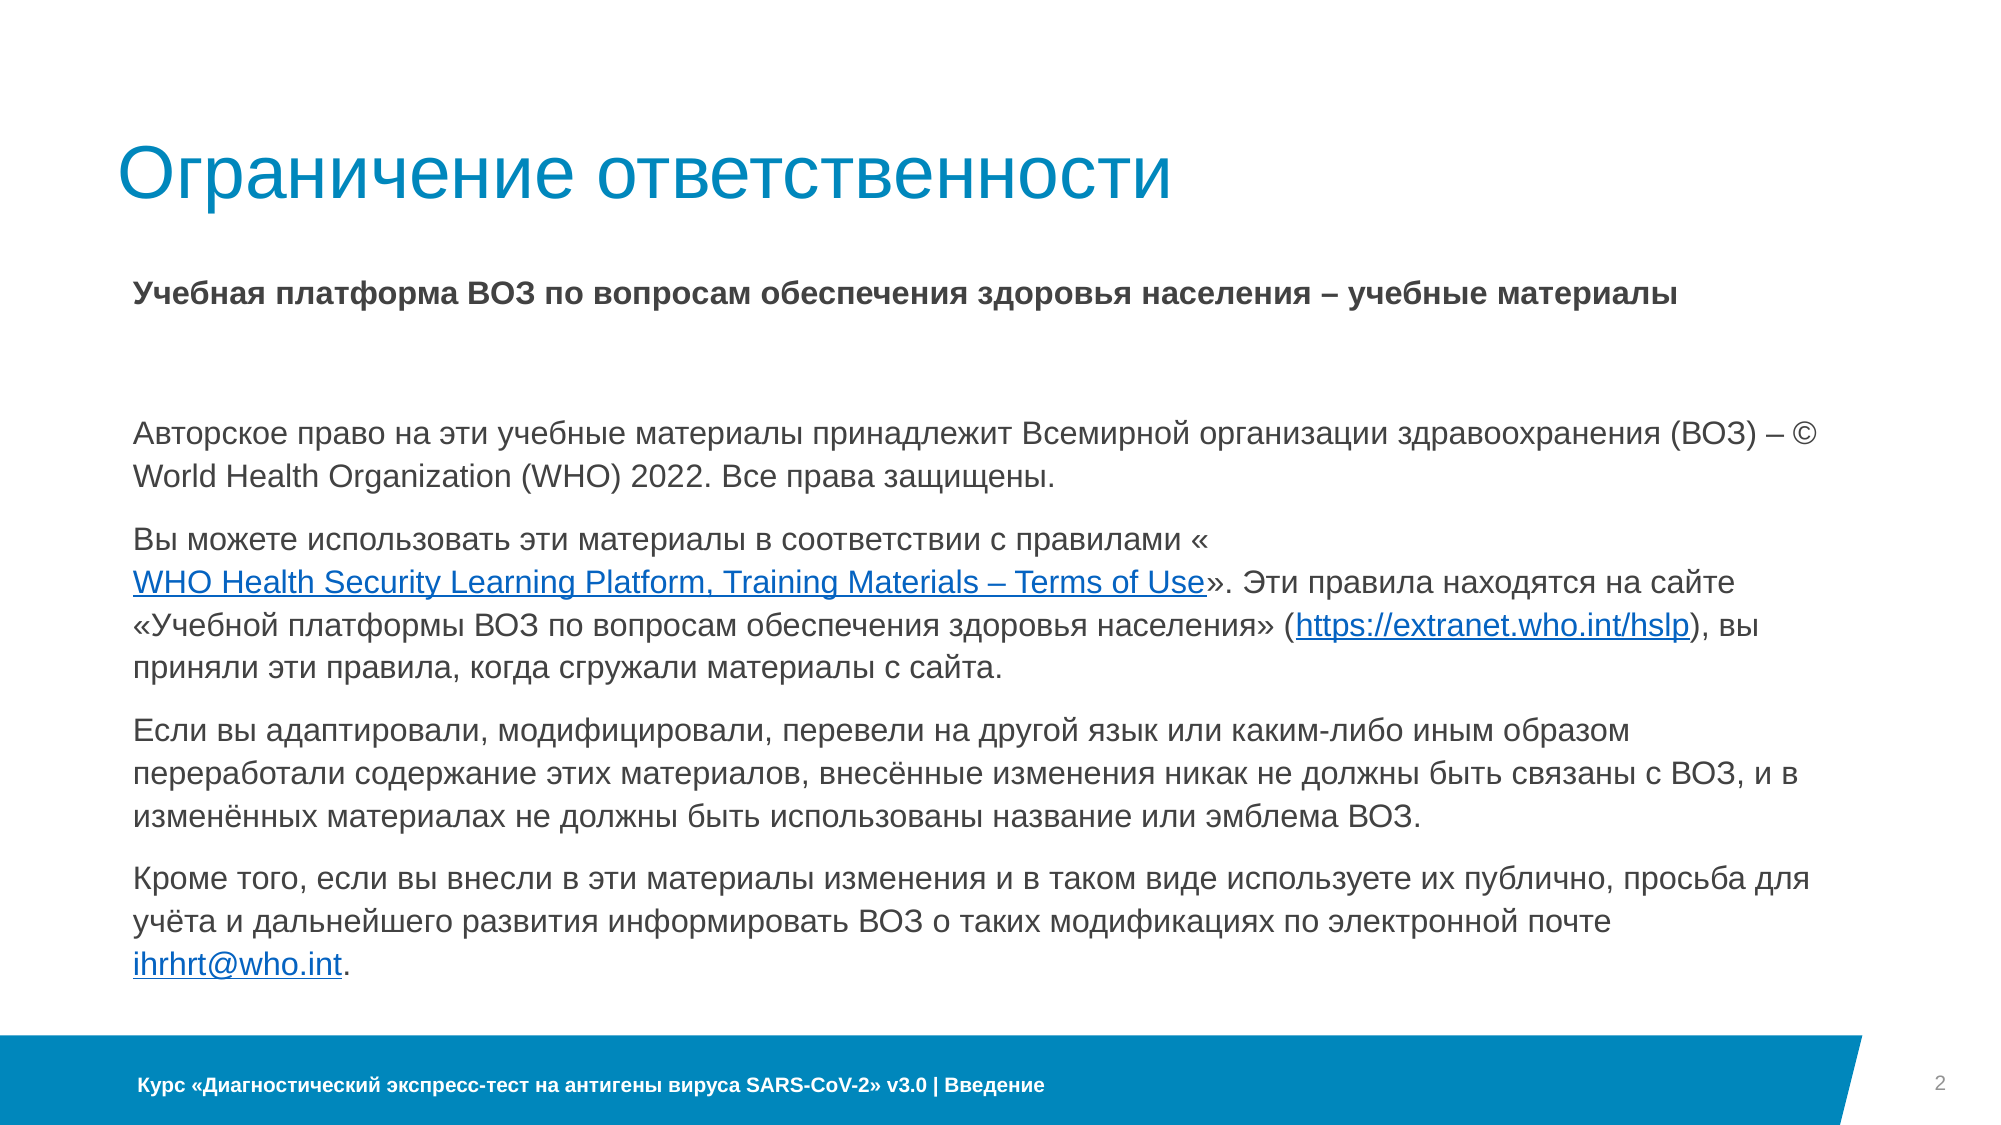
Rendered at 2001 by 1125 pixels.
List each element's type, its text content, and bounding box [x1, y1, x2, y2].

slide_number 2 [1862, 1035, 1947, 1125]
footer Курс «Диагностический экспресс-тест на антигены вируса SARS-CoV-2» v3.0 | Введение [137, 1042, 1338, 1125]
title Ограничение ответственности [117, 59, 1843, 215]
list Учебная платформа ВОЗ по вопросам обеспечения здоровья населения – учебные материалы Авторское право на эти учебные материалы принадлежит Всемирной организации здравоохранения (ВОЗ) – © World Health Organization (WHO) 2022. Все права защищены. Вы можете использовать эти материалы в соответствии с правилами «WHO Health Security Learning Platform, Training Materials – Terms of Use». Эти правила находятся на сайте «Учебной платформы ВОЗ по вопросам обеспечения здоровья населения» (https://extranet.who.int/hslp), вы приняли эти правила, когда сгружали материалы с сайта. Если вы адаптировали, модифицировали, перевели на другой язык или каким-либо иным образом переработали содержание этих материалов, внесённые изменения никак не должны быть связаны с ВОЗ, и в изменённых материалах не должны быть использованы название или эмблема ВОЗ. Кроме того, если вы внесли в эти материалы изменения и в таком виде используете их публично, просьба для учёта и дальнейшего развития информировать ВОЗ о таких модификациях по электронной почте ihrhrt@who.int. [117, 264, 1843, 993]
